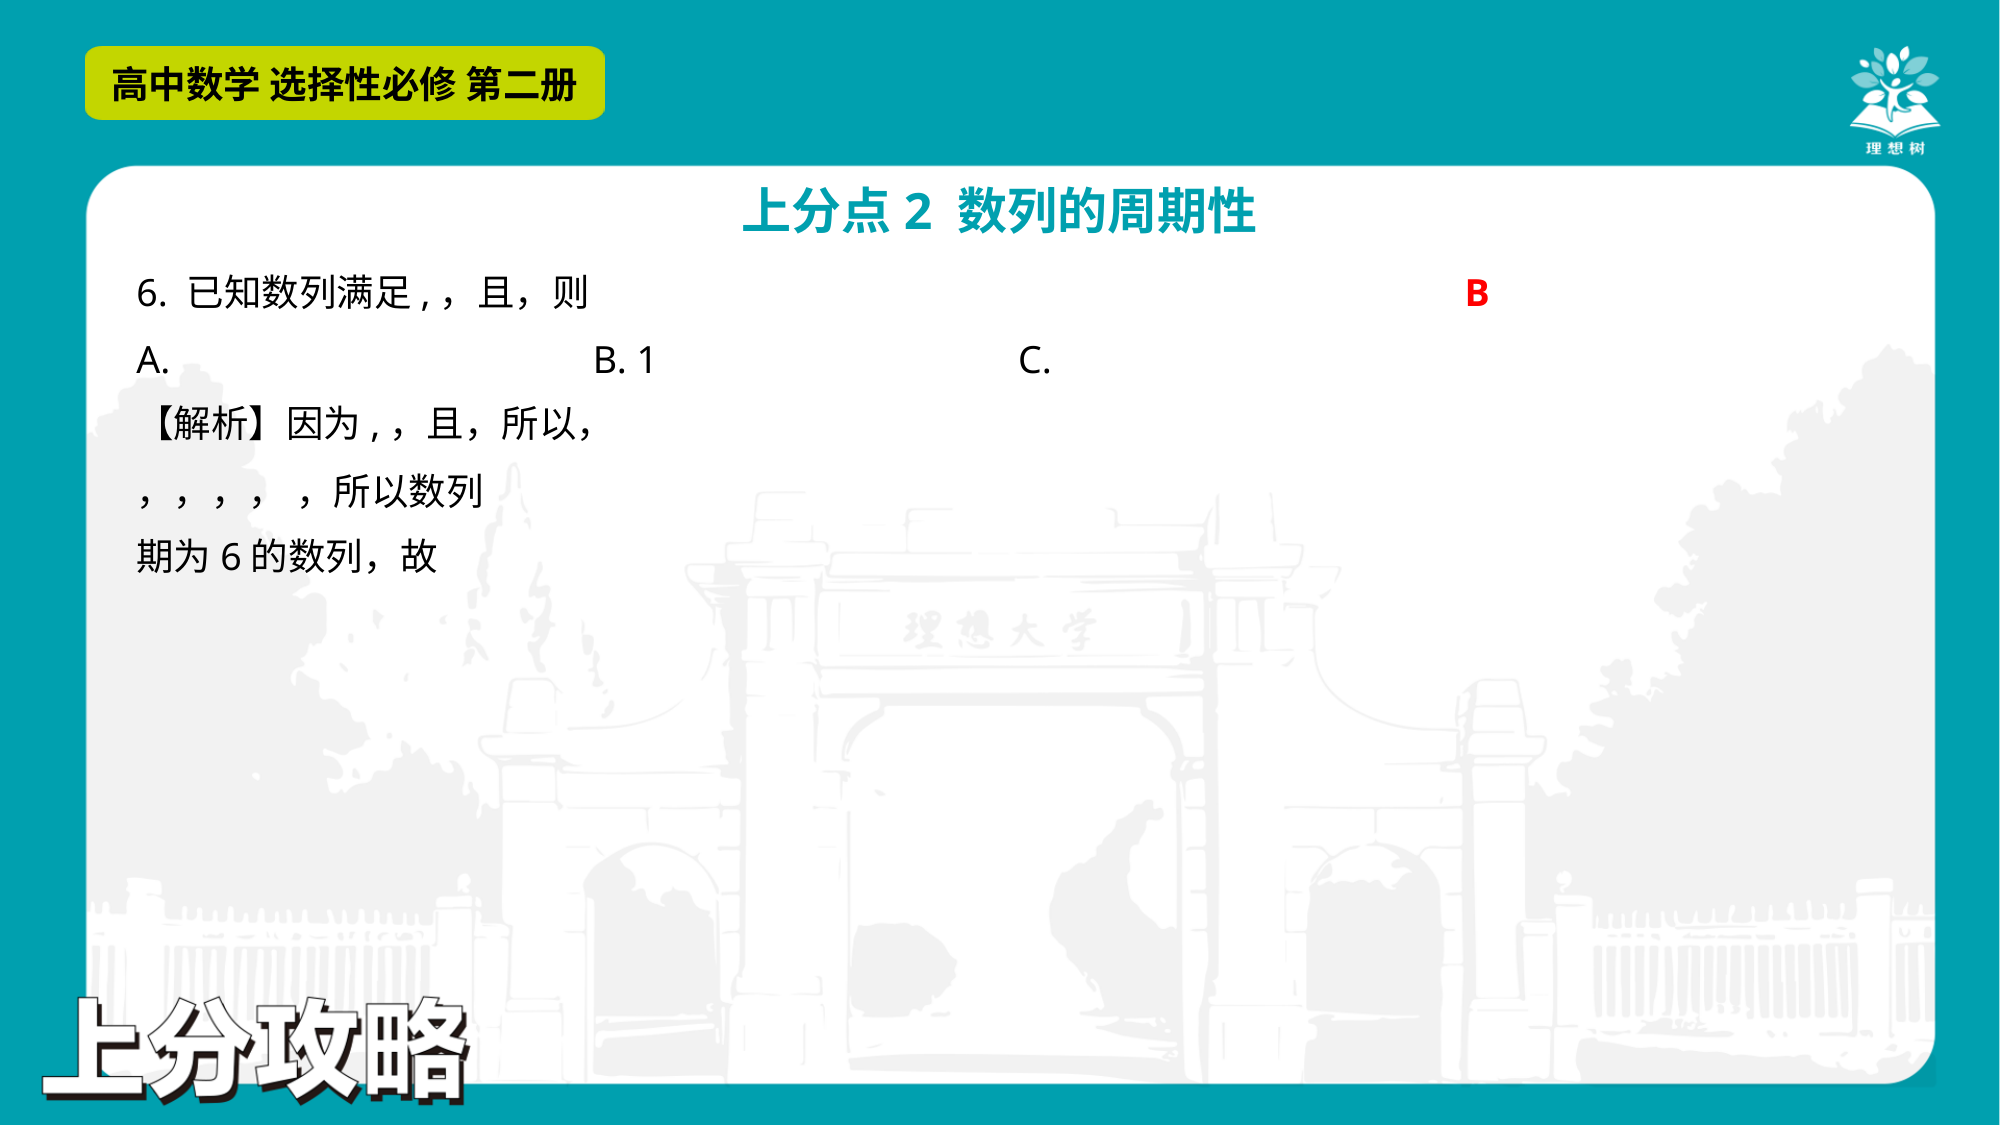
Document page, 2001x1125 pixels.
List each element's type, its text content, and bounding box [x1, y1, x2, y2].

text_box B [1450, 246, 1505, 307]
picture [0, 0, 2000, 1125]
